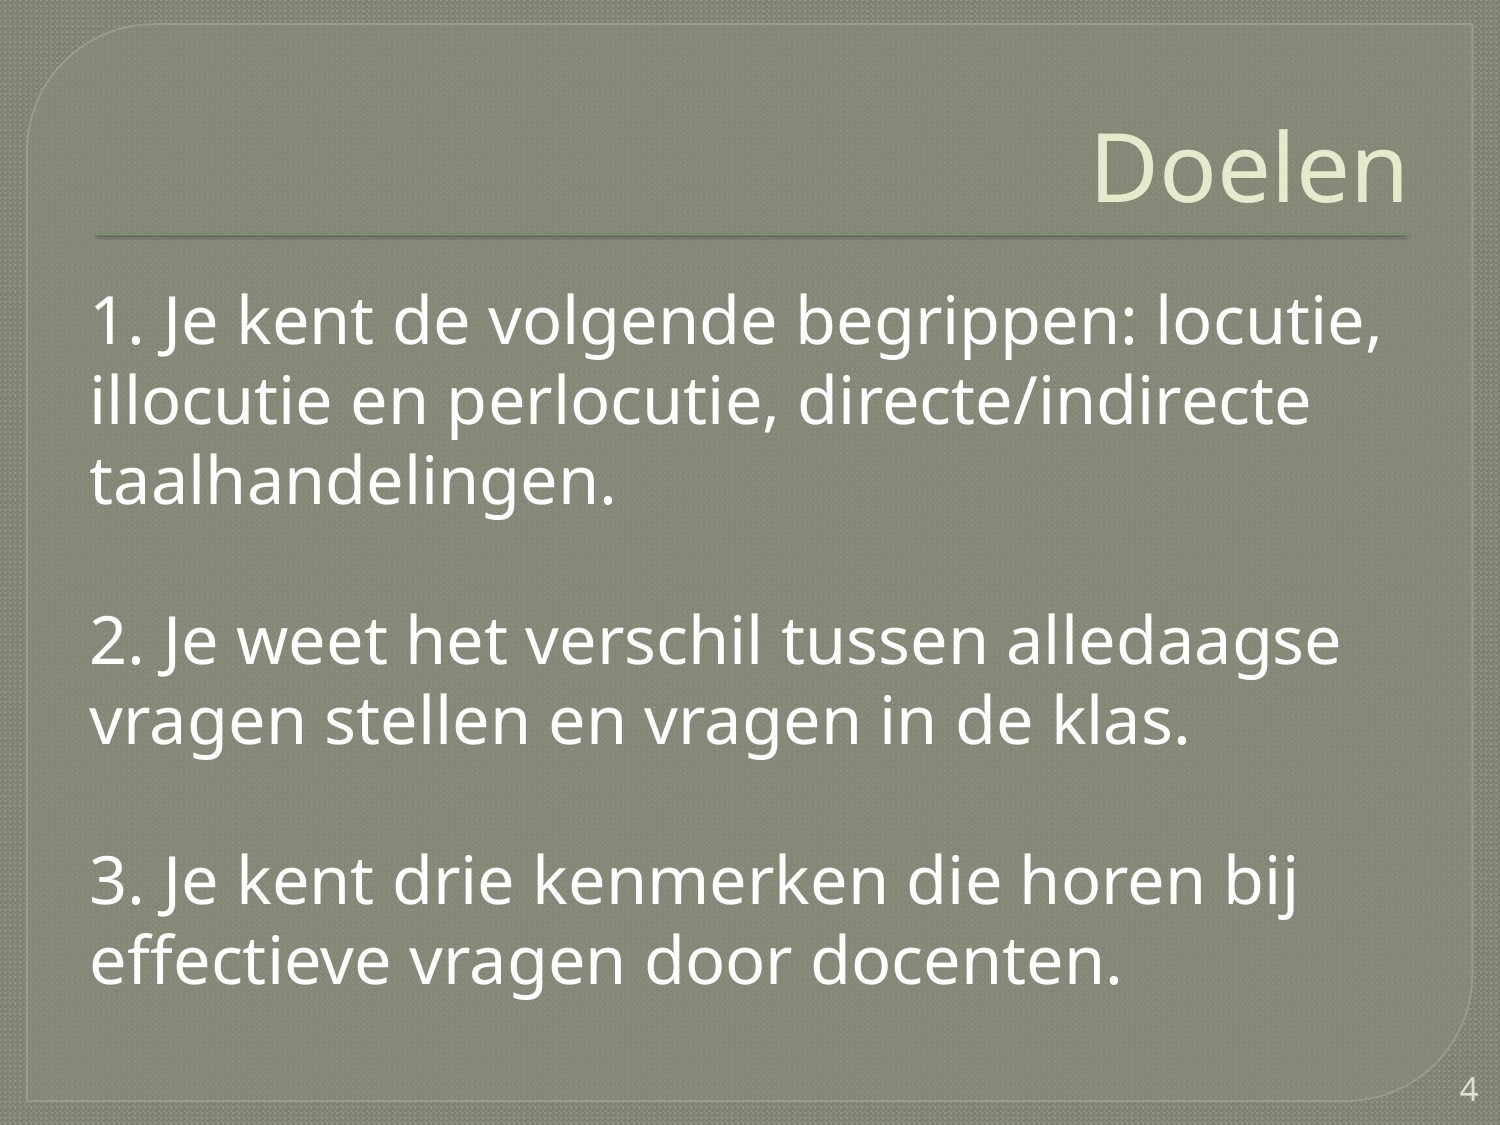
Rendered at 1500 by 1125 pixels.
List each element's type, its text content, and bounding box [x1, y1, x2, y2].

slide_number 4 [1417, 1068, 1494, 1114]
list 1. Je kent de volgende begrippen: locutie, illocutie en perlocutie, directe/indirecte taalhandelingen. 2. Je weet het verschil tussen alledaagse vragen stellen en vragen in de klas. 3. Je kent drie kenmerken die horen bij effectieve vragen door docenten. [75, 270, 1425, 1013]
title Doelen [75, 41, 1425, 230]
